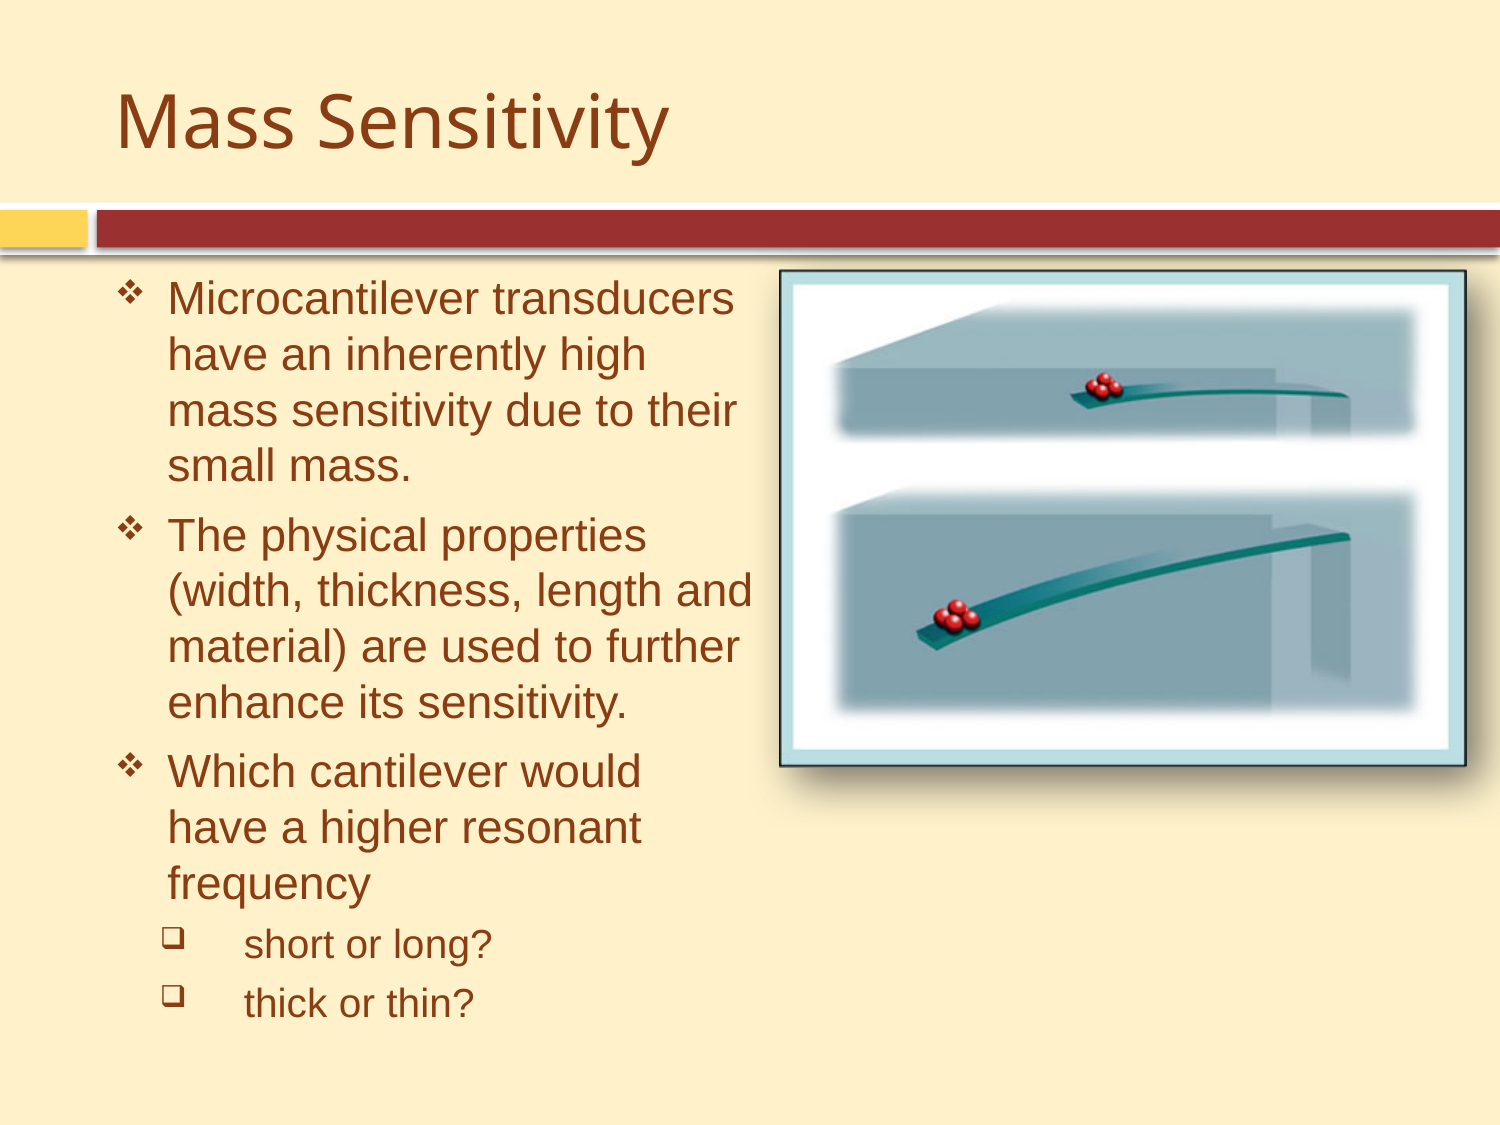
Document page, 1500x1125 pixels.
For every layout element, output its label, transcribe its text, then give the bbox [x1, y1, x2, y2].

list Microcantilever transducers have an inherently high mass sensitivity due to their small mass. The physical properties (width, thickness, length and material) are used to further enhance its sensitivity. Which cantilever would have a higher resonant frequency short or long? thick or thin? [99, 260, 770, 1093]
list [779, 269, 1467, 768]
title Mass Sensitivity [99, 37, 1438, 200]
